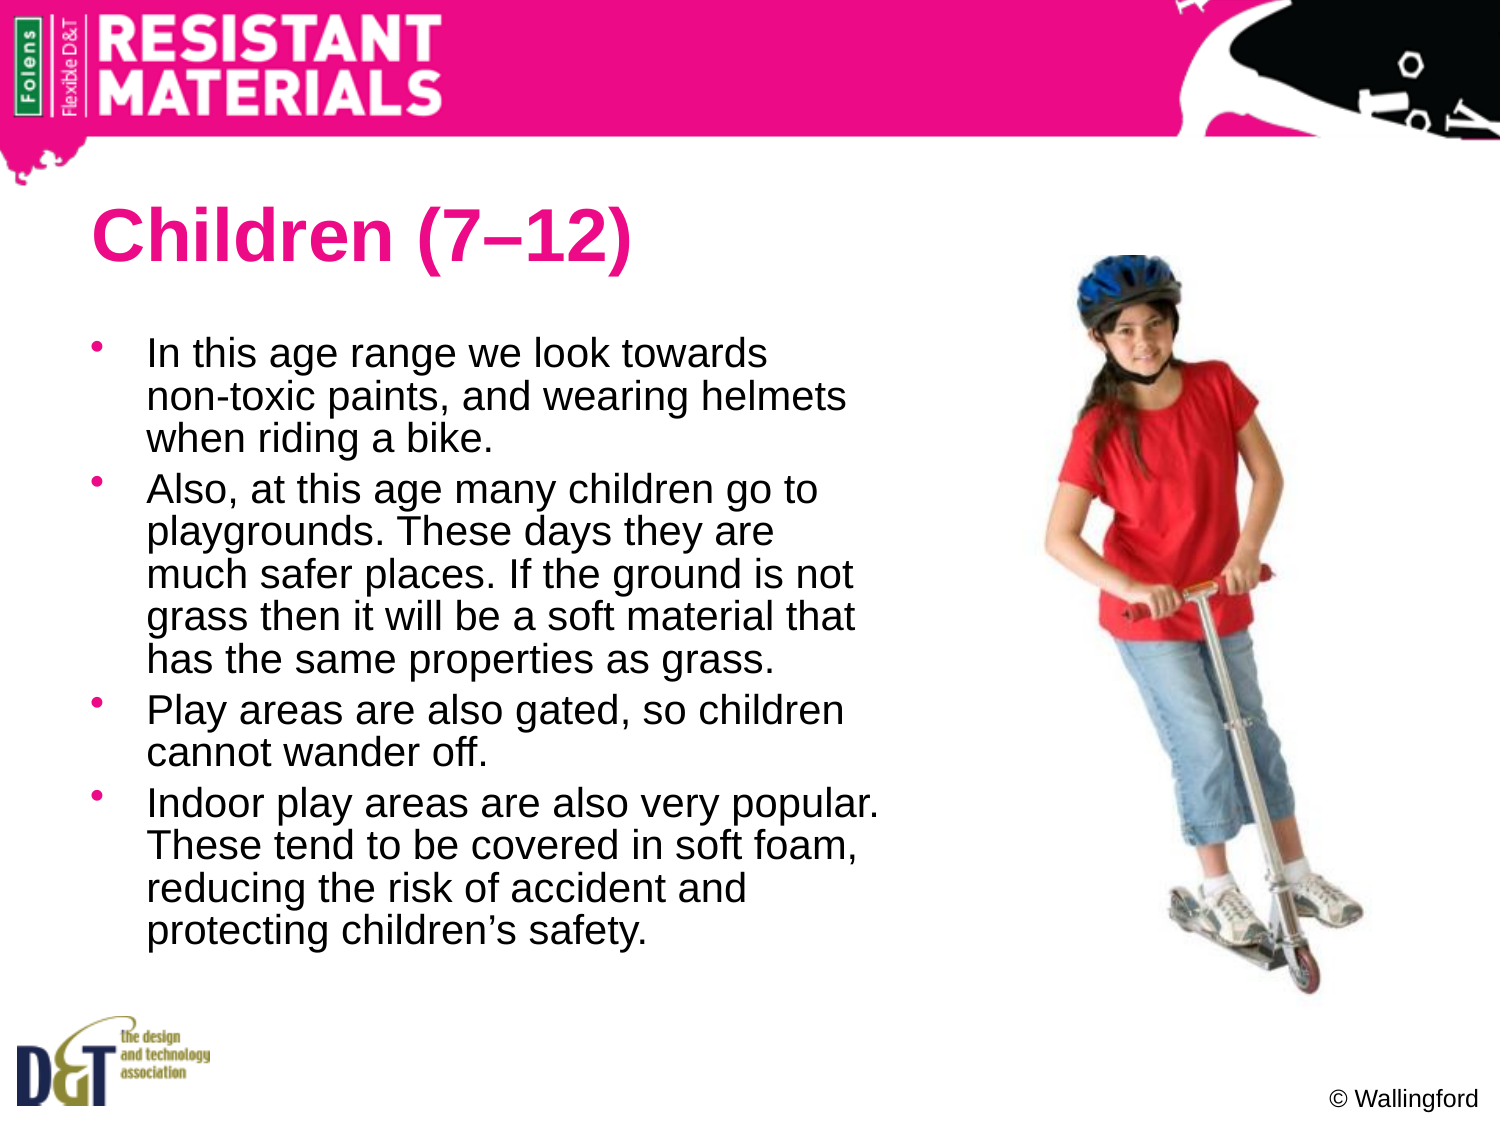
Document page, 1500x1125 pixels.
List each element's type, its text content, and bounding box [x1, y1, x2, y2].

picture [0, 0, 1500, 1125]
list In this age range we look towards non-toxic paints, and wearing helmets when riding a bike. Also, at this age many children go to playgrounds. These days they are much safer places. If the ground is not grass then it will be a soft material that has the same properties as grass. Play areas are also gated, so children cannot wander off. Indoor play areas are also very popular. These tend to be covered in soft foam, reducing the risk of accident and protecting children’s safety. [75, 326, 904, 976]
title Children (7–12) [76, 160, 1427, 301]
footer © Wallingford [1257, 1074, 1495, 1125]
